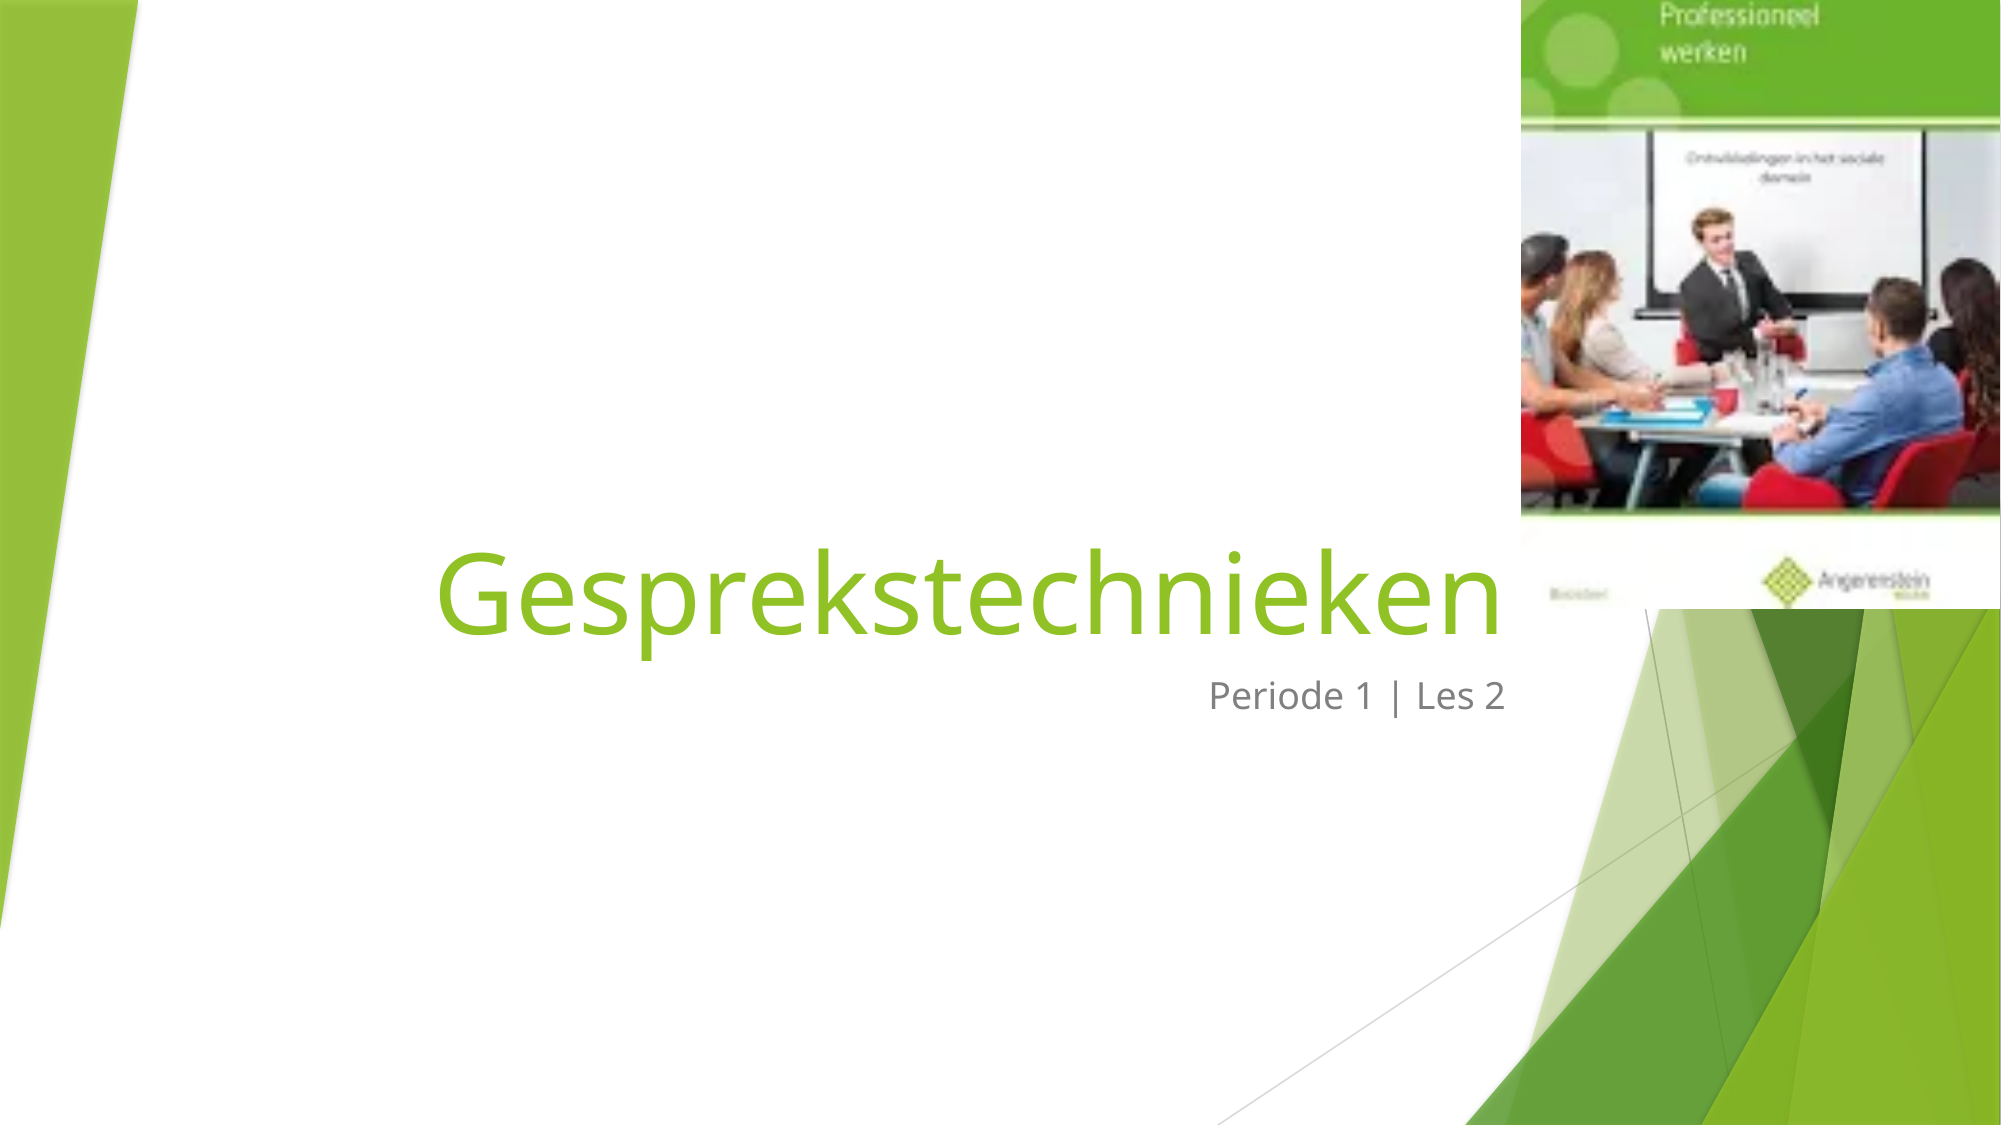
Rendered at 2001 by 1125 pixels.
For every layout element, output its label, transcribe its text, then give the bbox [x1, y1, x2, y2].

subtitle Periode 1 | Les 2 [247, 664, 1522, 845]
title Gesprekstechnieken [247, 394, 1522, 664]
picture [1520, 0, 2000, 610]
